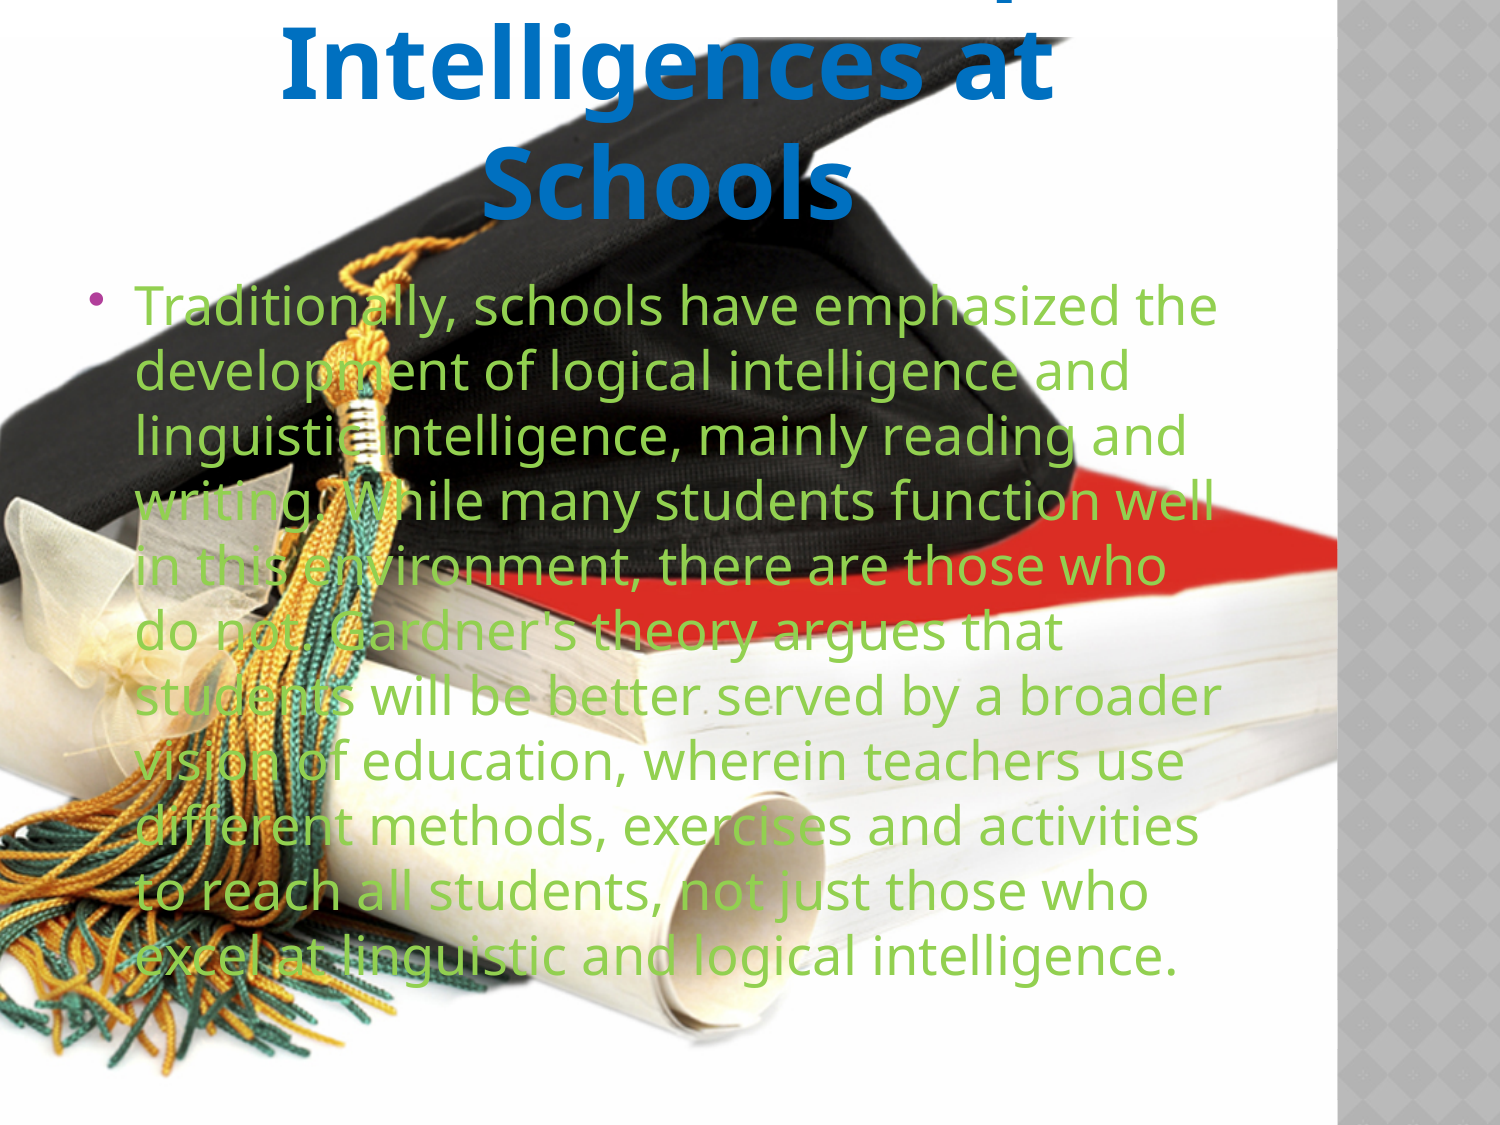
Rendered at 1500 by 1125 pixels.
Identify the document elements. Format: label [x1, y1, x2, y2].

picture [0, 37, 1338, 1125]
